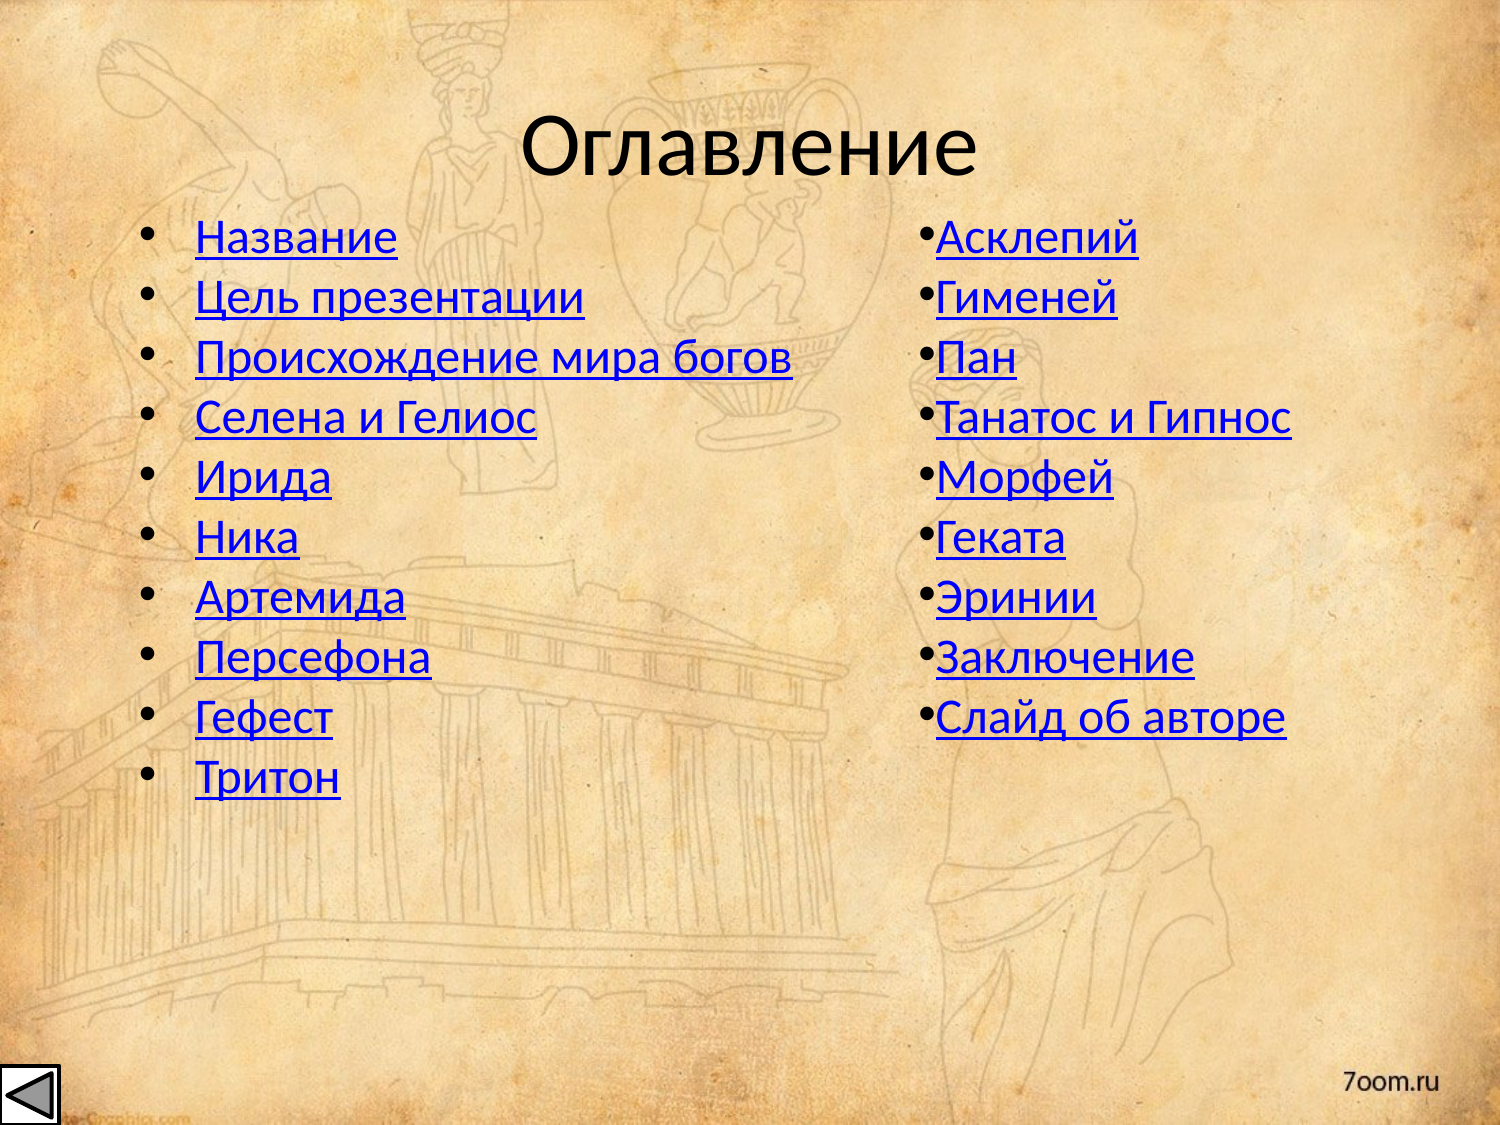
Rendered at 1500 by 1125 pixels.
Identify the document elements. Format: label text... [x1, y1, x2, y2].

text_box Асклепий Гименей Пан Танатос и Гипнос Морфей Геката Эринии Заключение Слайд об авторе [903, 196, 1412, 751]
text_box [0, 1064, 61, 1125]
picture [0, 0, 1500, 1125]
text_box Название Цель презентации Происхождение мира богов Селена и Гелиос Ирида Ника Артемида Персефона Гефест Тритон [123, 196, 821, 811]
title Оглавление [75, 45, 1425, 233]
